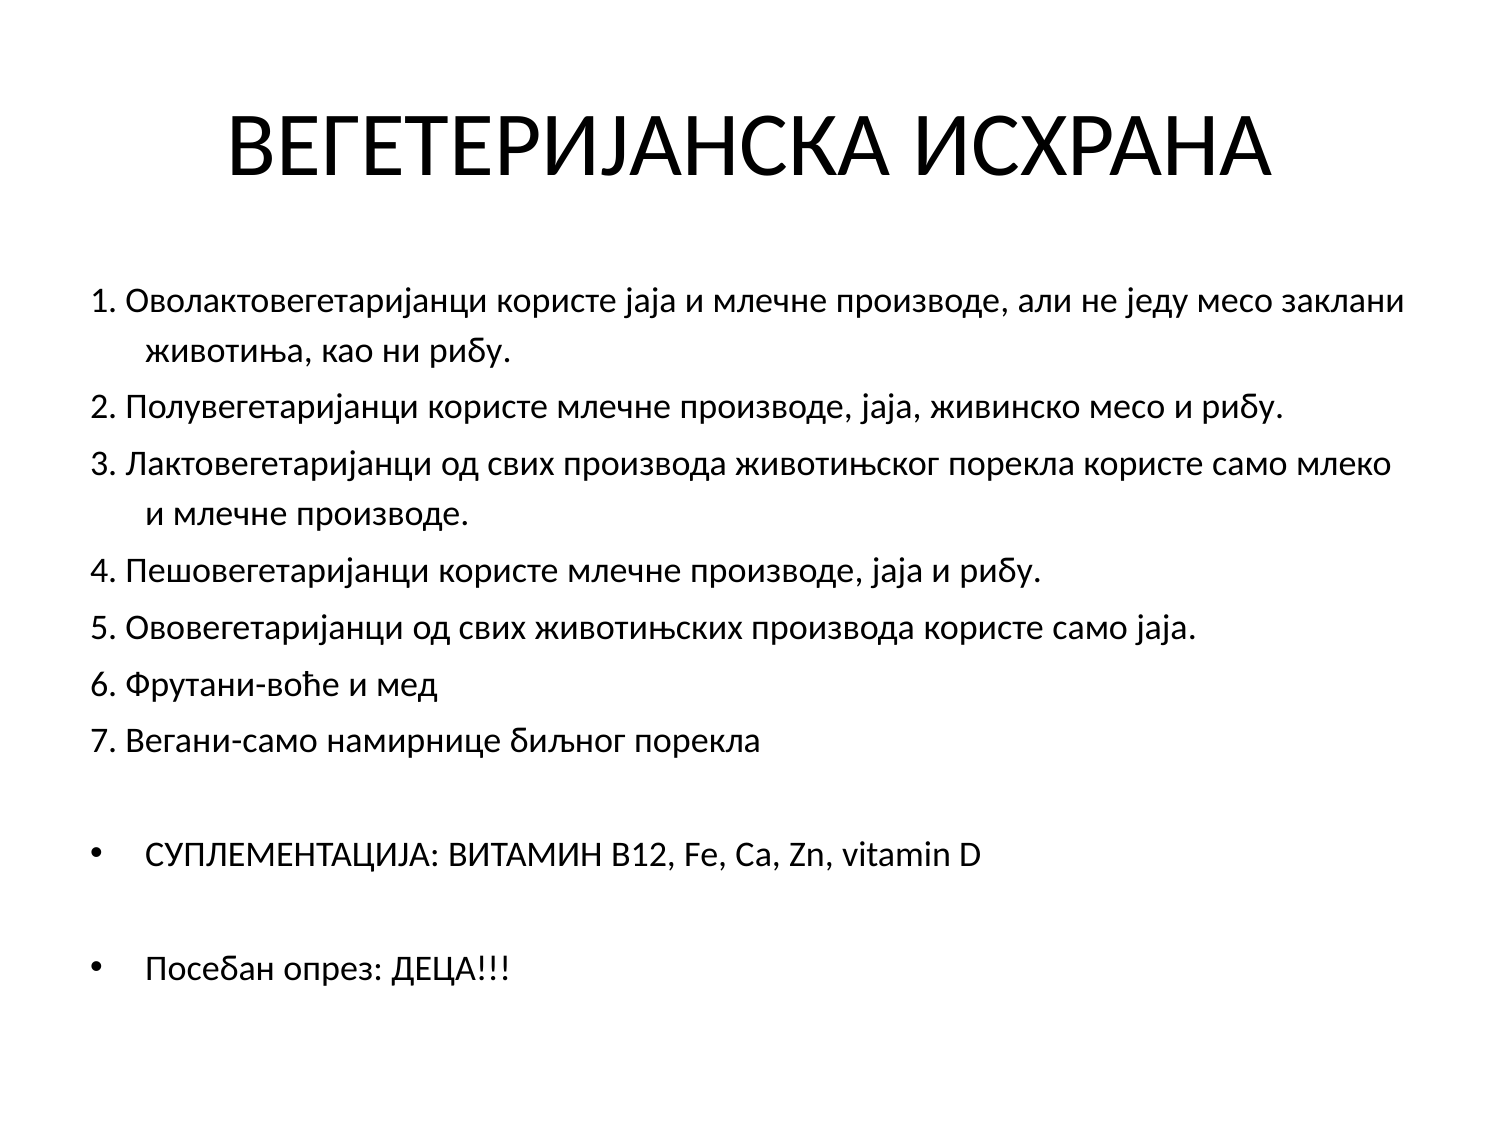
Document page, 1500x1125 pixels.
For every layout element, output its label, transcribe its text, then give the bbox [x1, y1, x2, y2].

list 1. Оволактовегетаријанци користе јаја и млечне производе, али не једу месо заклани животиња, као ни рибу. 2. Полувегетаријанци користе млечне производе, јаја, живинско месо и рибу. 3. Лактовегетаријанци од свих производа животињског порекла користе само млеко и млечне производе. 4. Пешовегетаријанци користе млечне производе, јаја и рибу. 5. Ововегетаријанци од свих животињских производа користе само јаја. 6. Фрутани-воће и мед 7. Вегани-само намирнице биљног порекла СУПЛЕМЕНТАЦИЈА: ВИТАМИН B12, Fe, Ca, Zn, vitamin D Посебан oпрeз: ДЕЦА!!! [75, 262, 1425, 1005]
title ВЕГЕТЕРИЈАНСКА ИСХРАНА [75, 45, 1425, 233]
